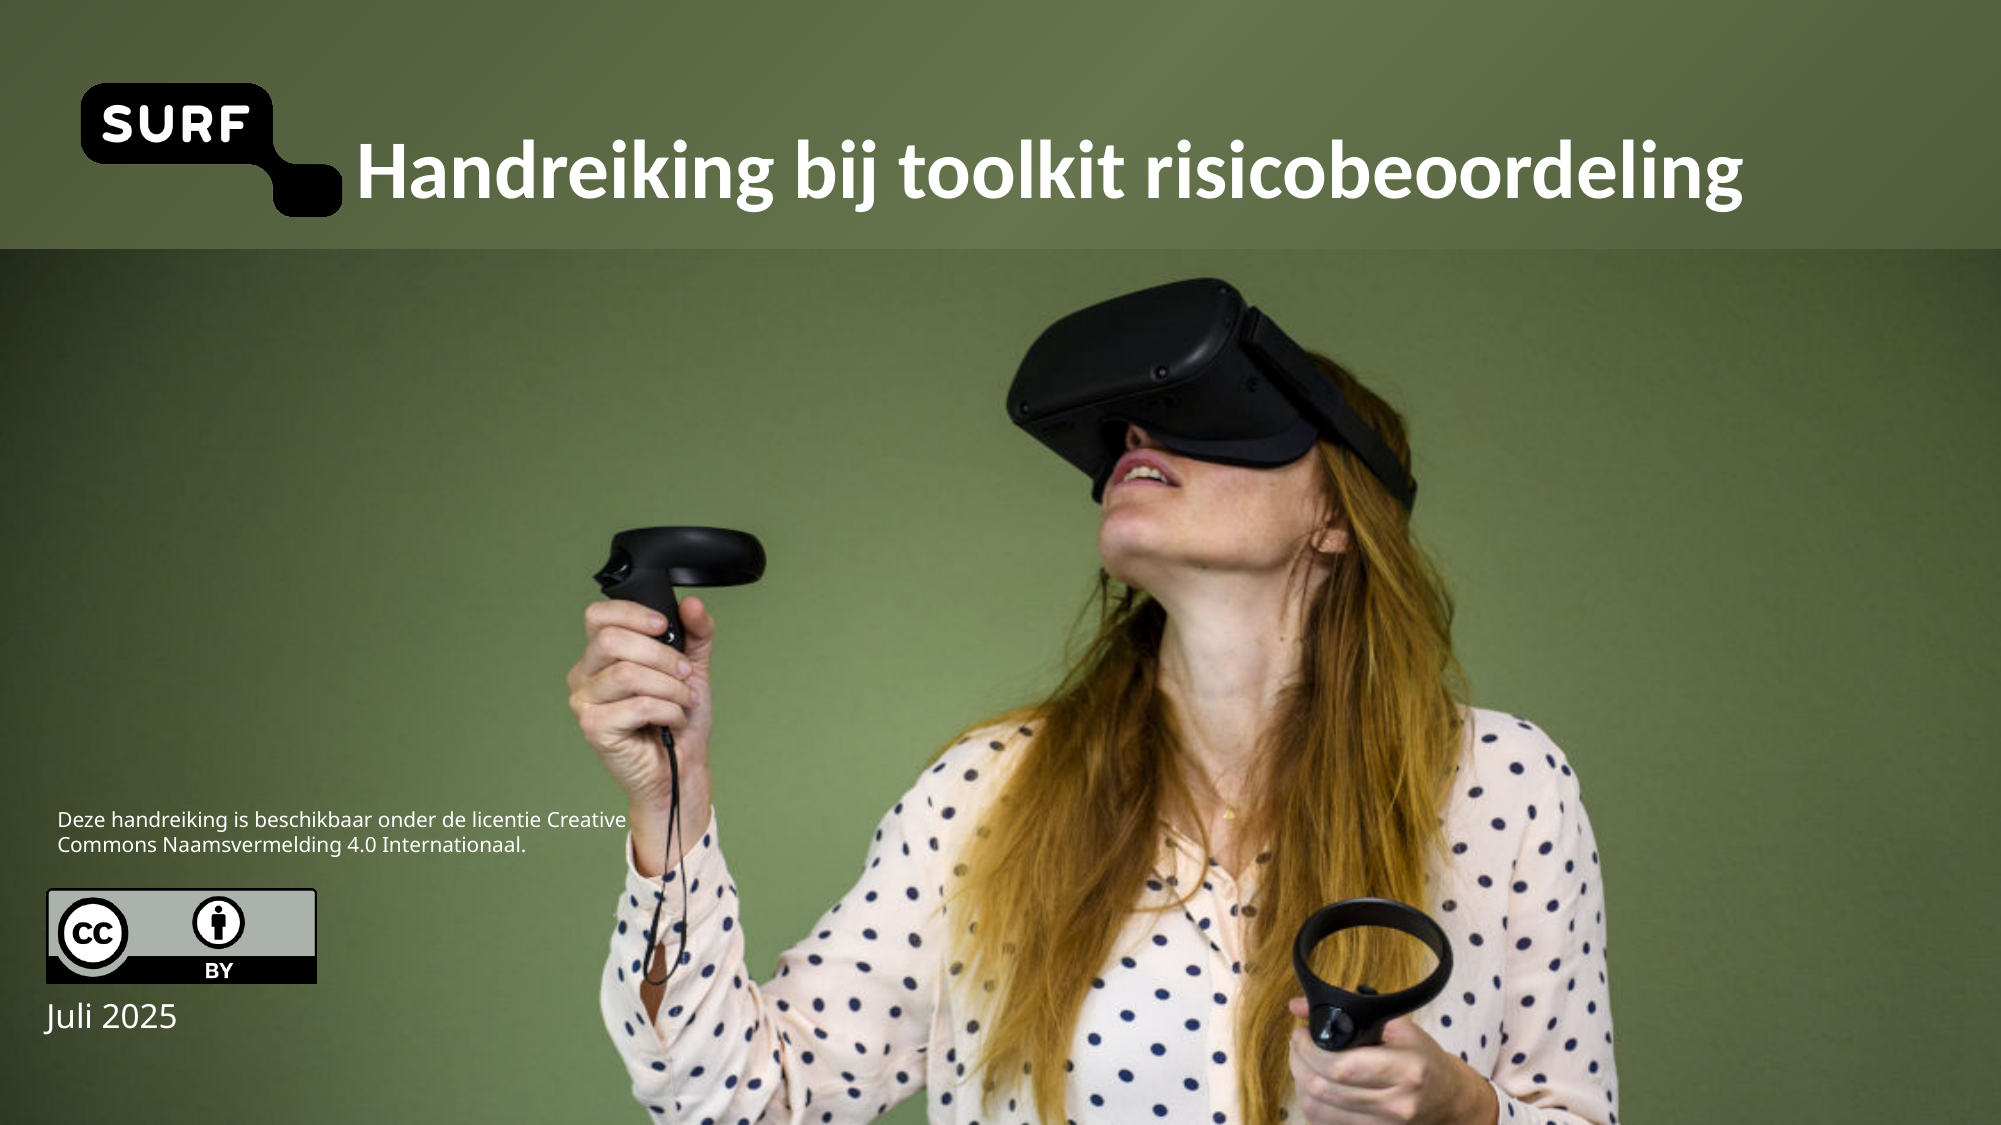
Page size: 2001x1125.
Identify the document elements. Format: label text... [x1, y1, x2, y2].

text_box [0, 0, 2000, 249]
list Handreiking bij toolkit risicobeoordeling [356, 83, 2000, 217]
picture [0, 249, 2001, 1125]
list [80, 83, 343, 218]
